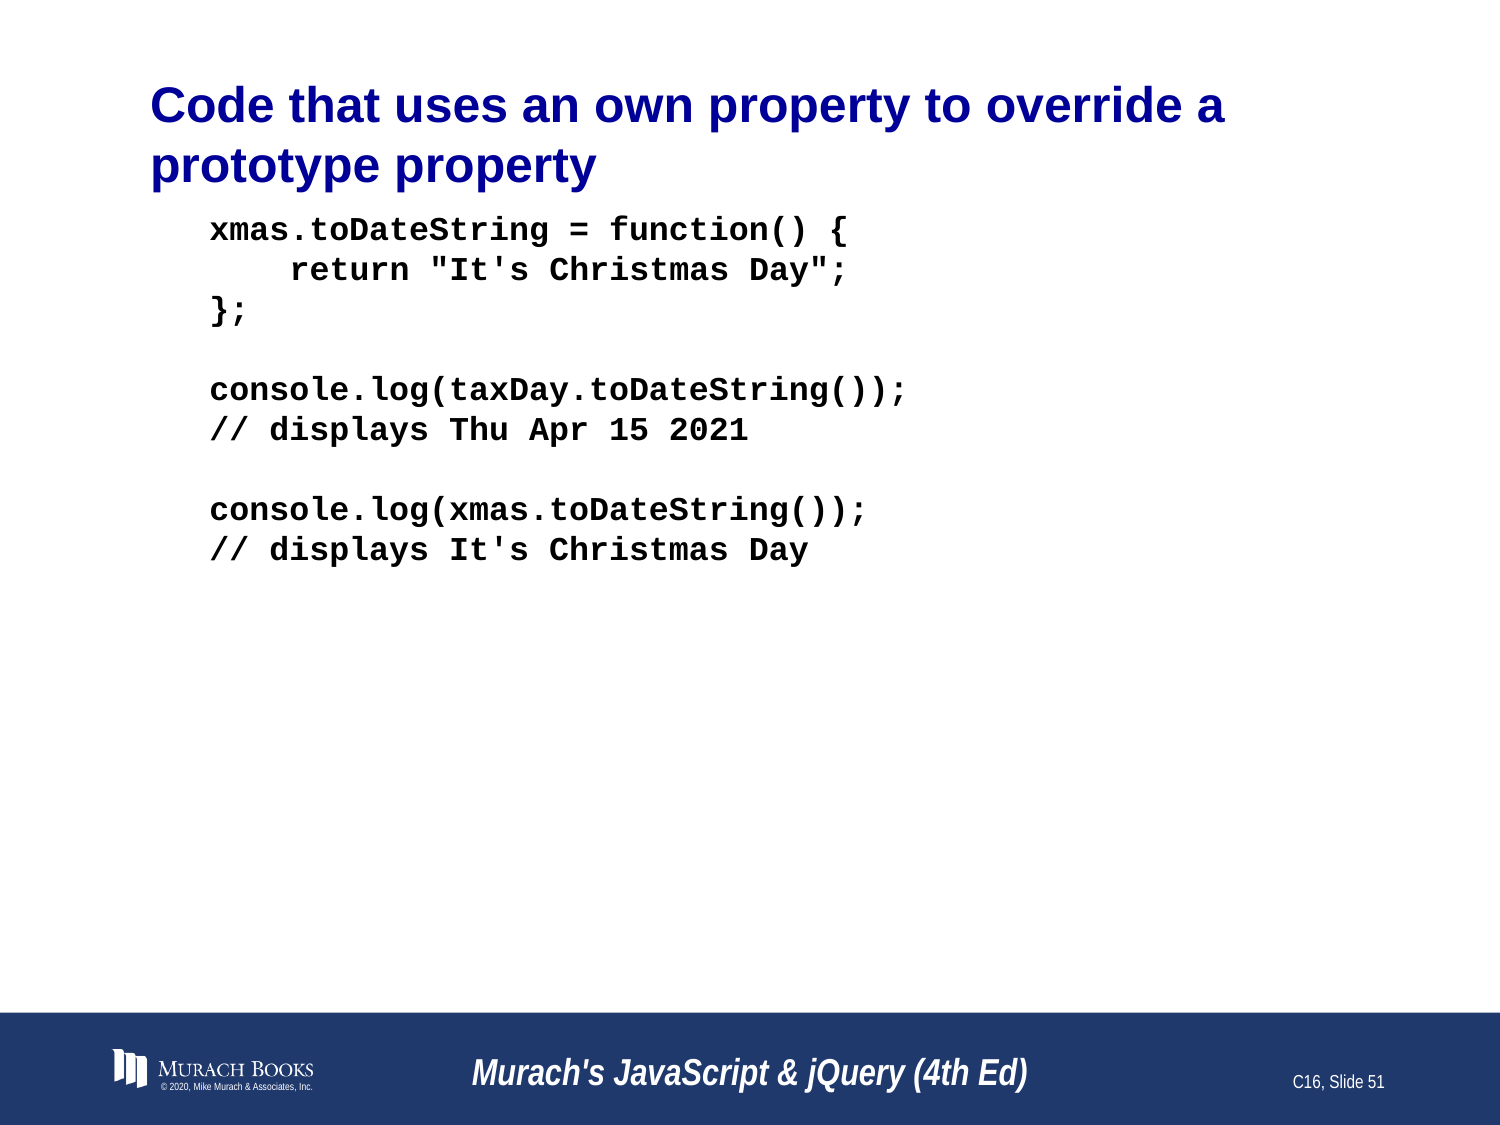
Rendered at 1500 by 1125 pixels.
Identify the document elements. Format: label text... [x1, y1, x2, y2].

list xmas.toDateString = function() { return "It's Christmas Day"; }; console.log(taxDay.toDateString()); // displays Thu Apr 15 2021 console.log(xmas.toDateString()); // displays It's Christmas Day [137, 200, 1350, 1000]
title Code that uses an own property to override a prototype property [150, 72, 1350, 194]
footer © 2020, Mike Murach & Associates, Inc. [12, 1025, 463, 1100]
slide_number C16, Slide 51 [1087, 1025, 1400, 1100]
slide_number Murach's JavaScript & jQuery (4th Ed) [463, 1025, 1050, 1100]
